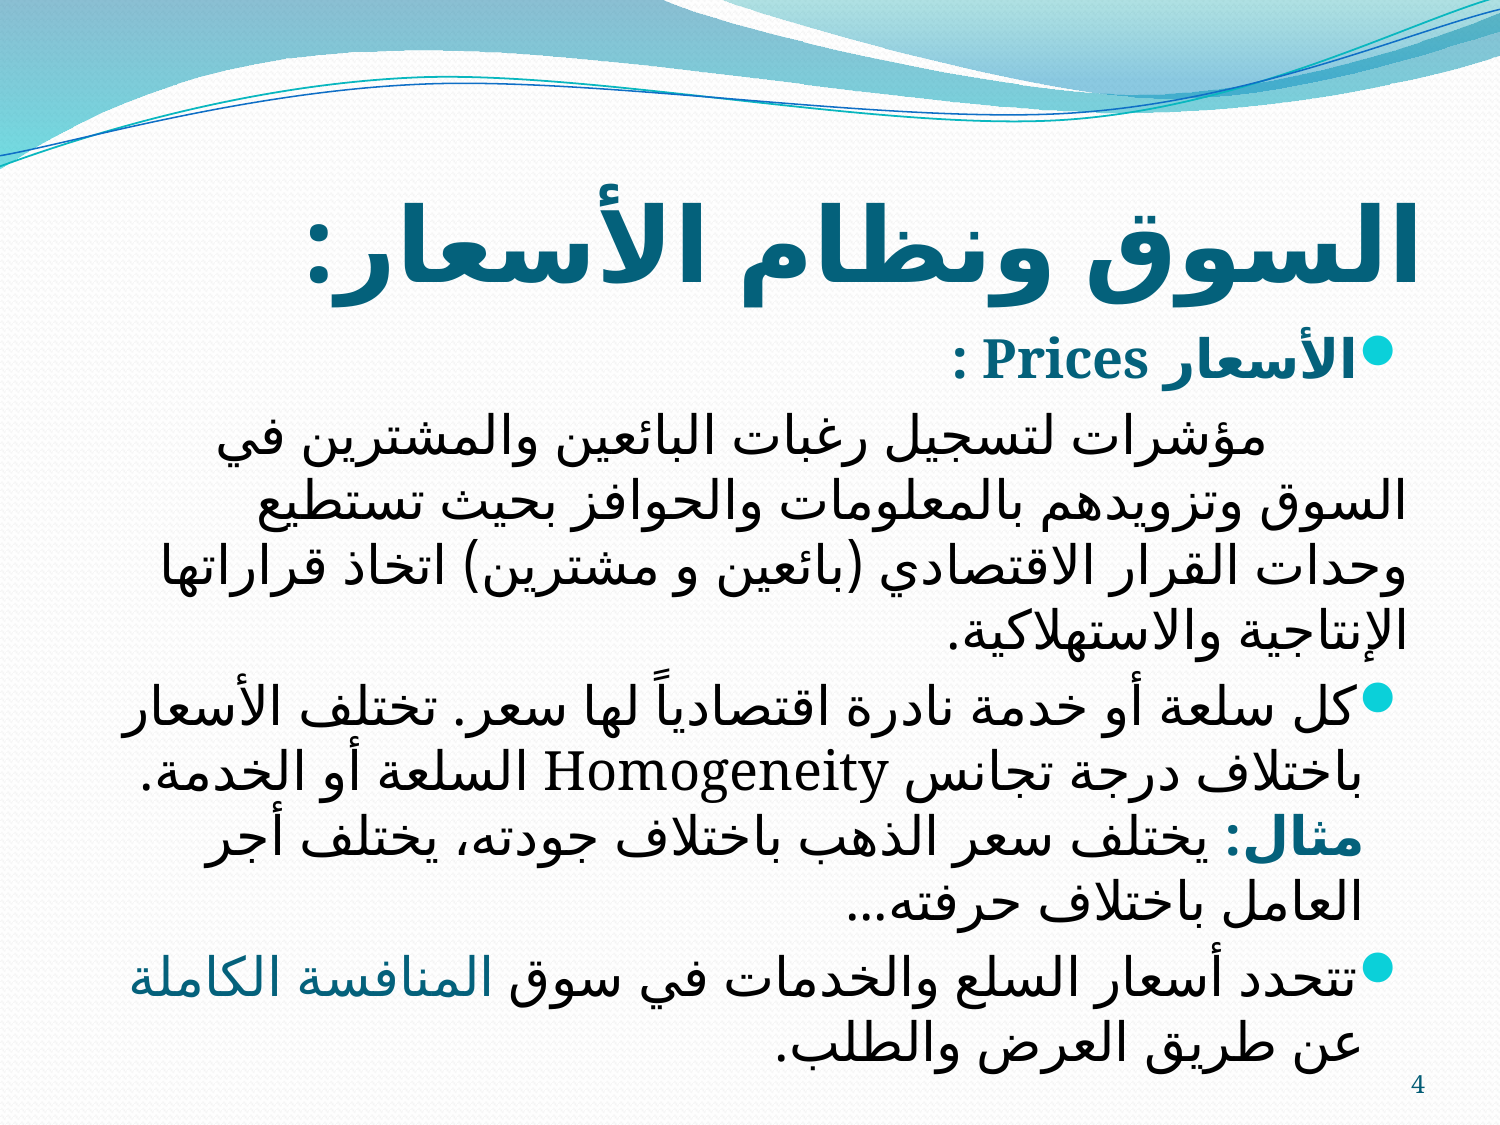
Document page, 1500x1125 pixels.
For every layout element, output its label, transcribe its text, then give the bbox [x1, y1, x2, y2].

list الأسعار Prices : مؤشرات لتسجيل رغبات البائعين والمشترين في السوق وتزويدهم بالمعلومات والحوافز بحيث تستطيع وحدات القرار الاقتصادي (بائعين و مشترين) اتخاذ قراراتها الإنتاجية والاستهلاكية. كل سلعة أو خدمة نادرة اقتصادياً لها سعر. تختلف الأسعار باختلاف درجة تجانس Homogeneity السلعة أو الخدمة. مثال: يختلف سعر الذهب باختلاف جودته، يختلف أجر العامل باختلاف حرفته... تتحدد أسعار السلع والخدمات في سوق المنافسة الكاملة عن طريق العرض والطلب. [75, 317, 1425, 1038]
slide_number 4 [1299, 1042, 1425, 1103]
title السوق ونظام الأسعار: [75, 115, 1425, 303]
